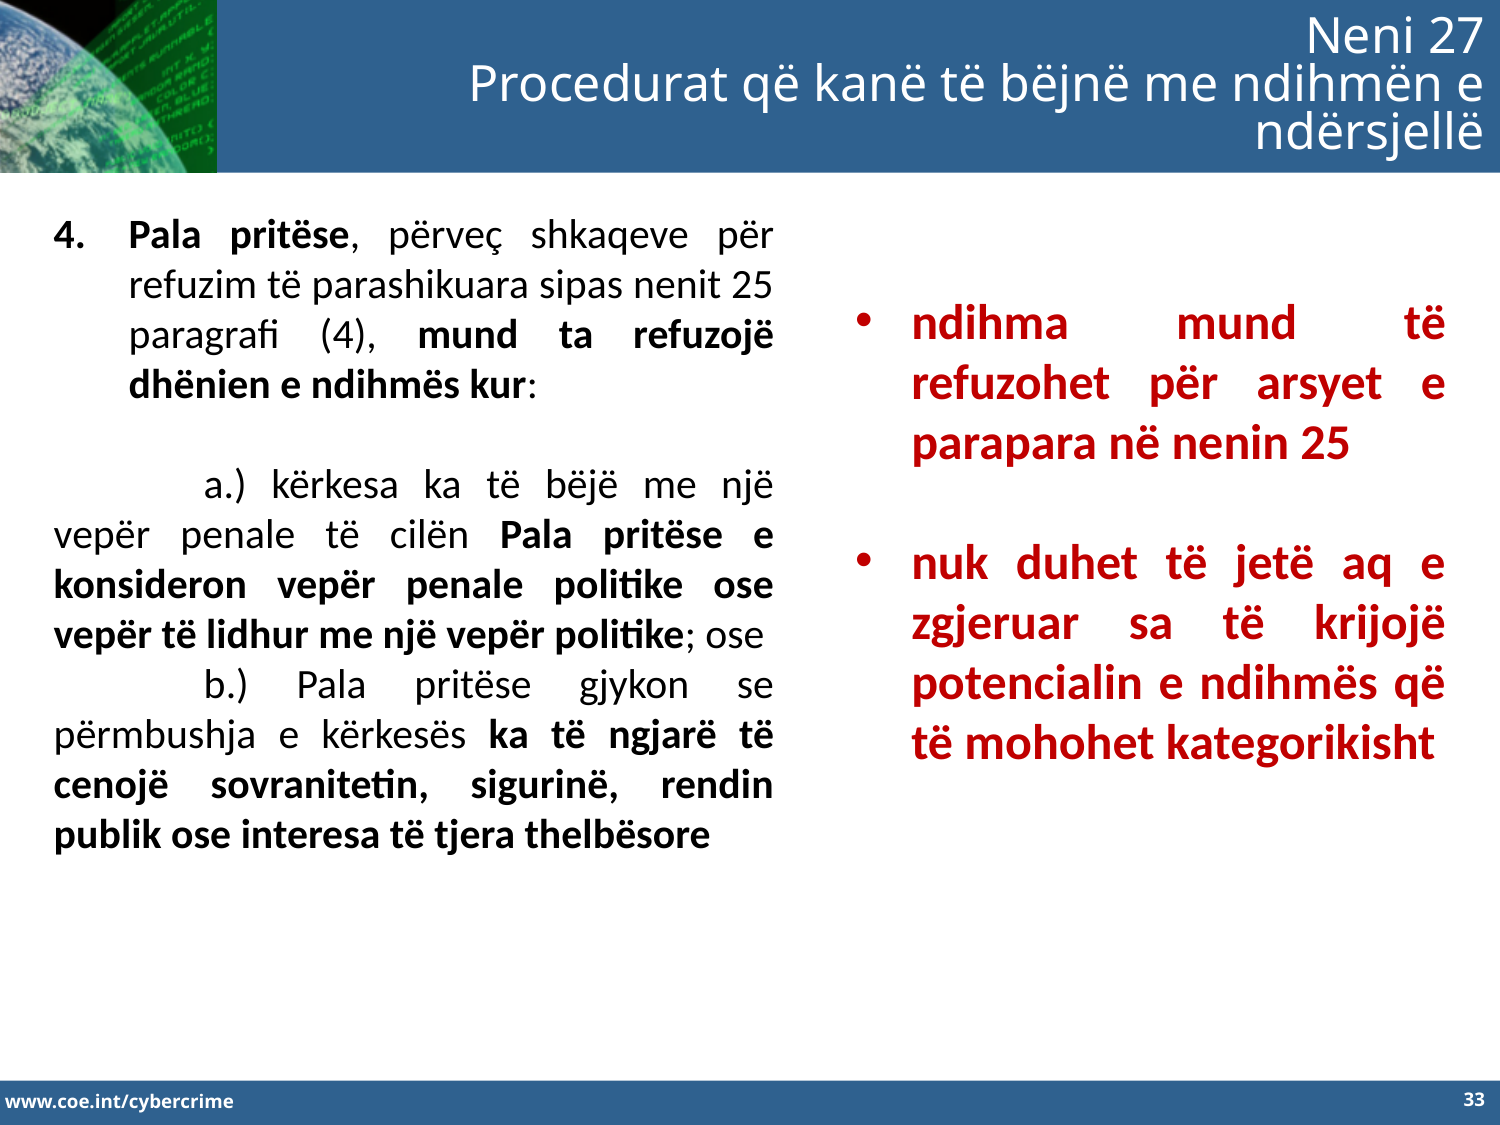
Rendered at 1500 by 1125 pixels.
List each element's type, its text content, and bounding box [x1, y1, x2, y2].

text_box Neni 27 Procedurat që kanë të bëjnë me ndihmën e ndërsjellë [274, 11, 1500, 164]
text_box ndihma mund të refuzohet për arsyet e parapara në nenin 25 nuk duhet të jetë aq e zgjeruar sa të krijojë potencialin e ndihmës që të mohohet kategorikisht [840, 282, 1461, 837]
text_box Pala pritëse, përveç shkaqeve për refuzim të parashikuara sipas nenit 25 paragrafi (4), mund ta refuzojë dhënien e ndihmës kur: a.) kërkesa ka të bëjë me një vepër penale të cilën Pala pritëse e konsideron vepër penale politike ose vepër të lidhur me një vepër politike; ose b.) Pala pritëse gjykon se përmbushja e kërkesës ka të ngjarë të cenojë sovranitetin, sigurinë, rendin publik ose interesa të tjera thelbësore [39, 198, 789, 864]
slide_number 33 [1149, 1079, 1500, 1125]
picture [0, 1, 217, 173]
